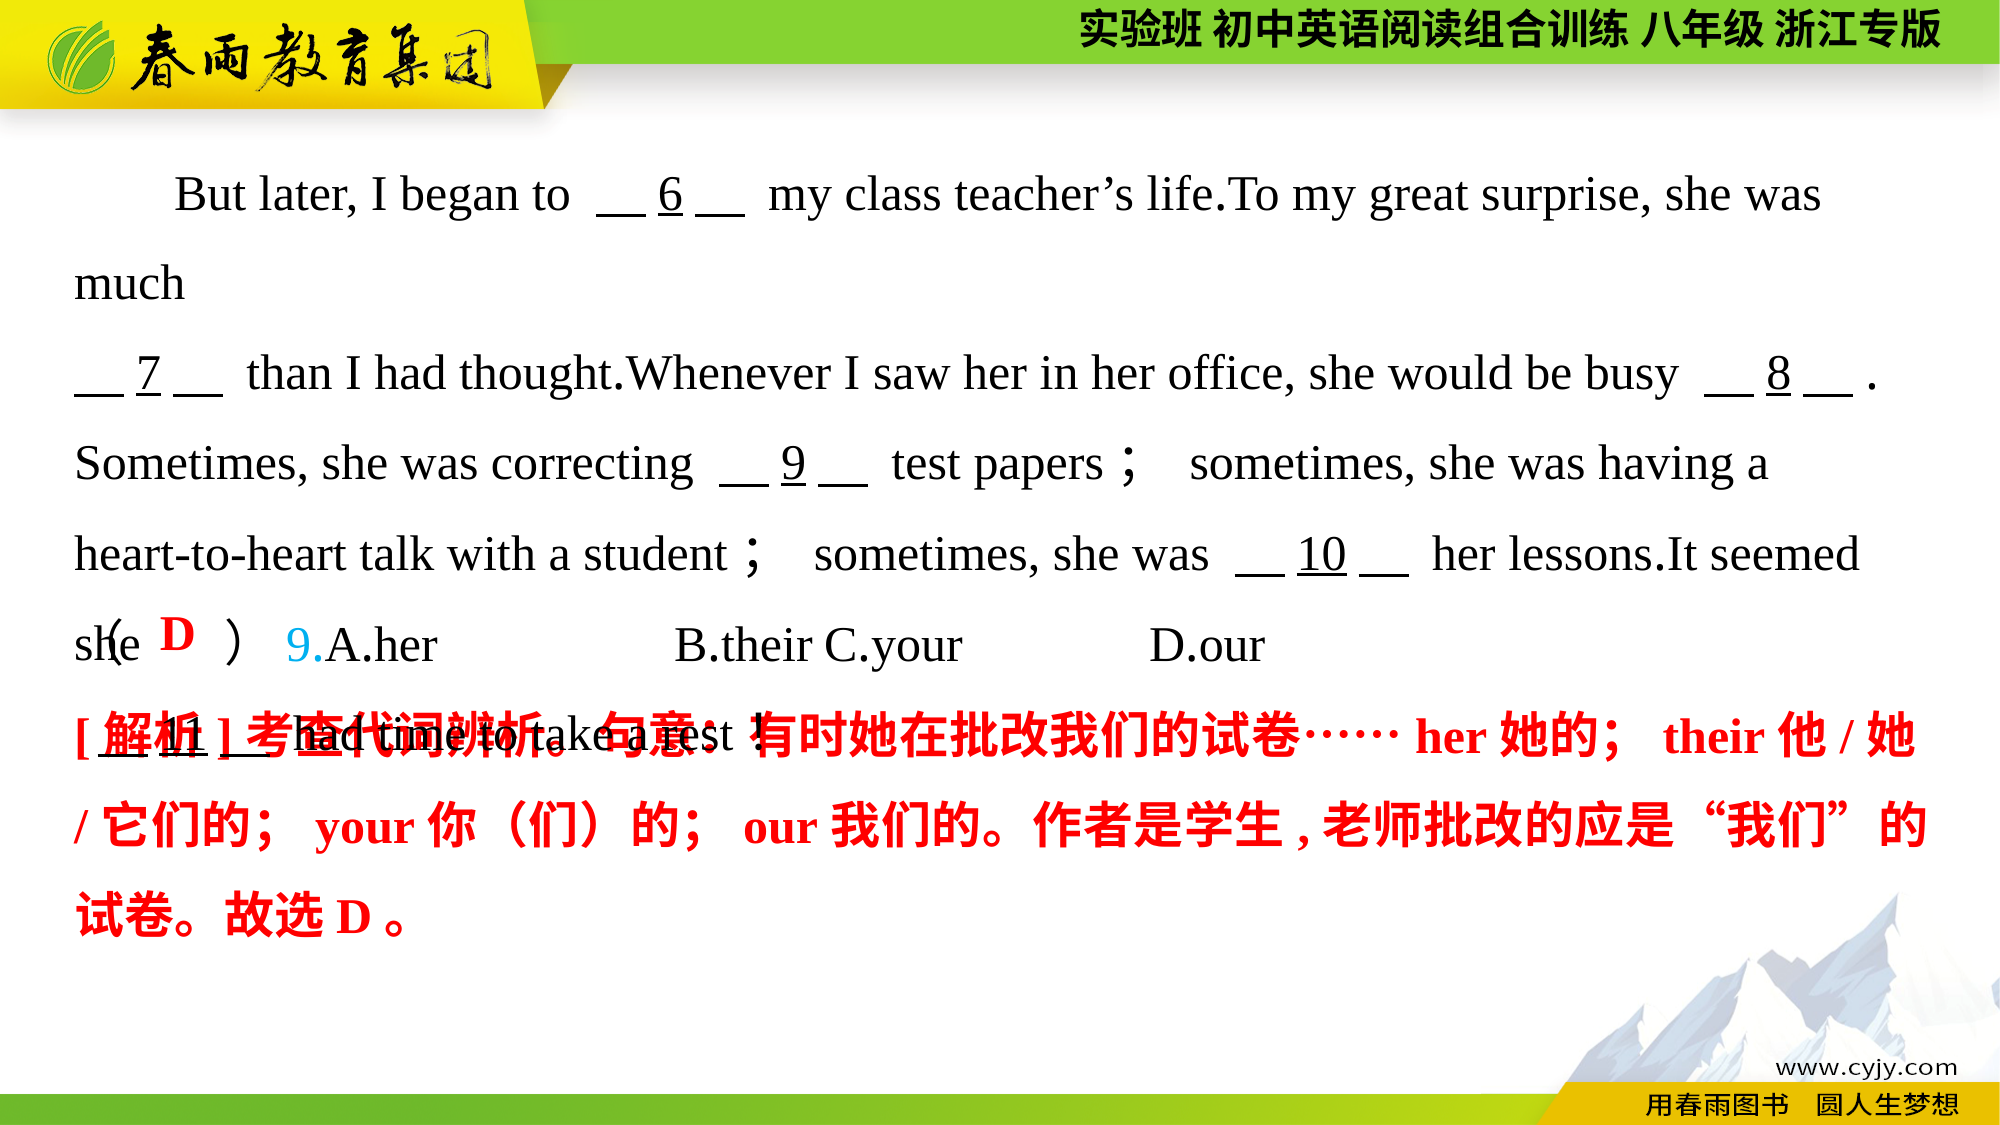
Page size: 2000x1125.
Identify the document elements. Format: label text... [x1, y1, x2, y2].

text_box D [145, 593, 212, 669]
text_box [解析]考查代词辨析。句意：有时她在批改我们的试卷……her她的；their他/她/它们的；your你（们）的；our我们的。作者是学生,老师批改的应是“我们”的试卷。故选D。 [59, 680, 1944, 951]
text_box （ ）9.A.her B.their C.your D.our [59, 592, 1944, 680]
list But later, I began to 6 my class teacher’s life.To my great surprise, she was much 7 than I had thought.Whenever I saw her in her office, she would be busy 8 . Sometimes, she was correcting 9 test papers； sometimes, she was having a heart-to-heart talk with a student； sometimes, she was 10 her lessons.It seemed she 11 had time to take a rest！ [59, 122, 1944, 592]
picture [0, 0, 2000, 1125]
